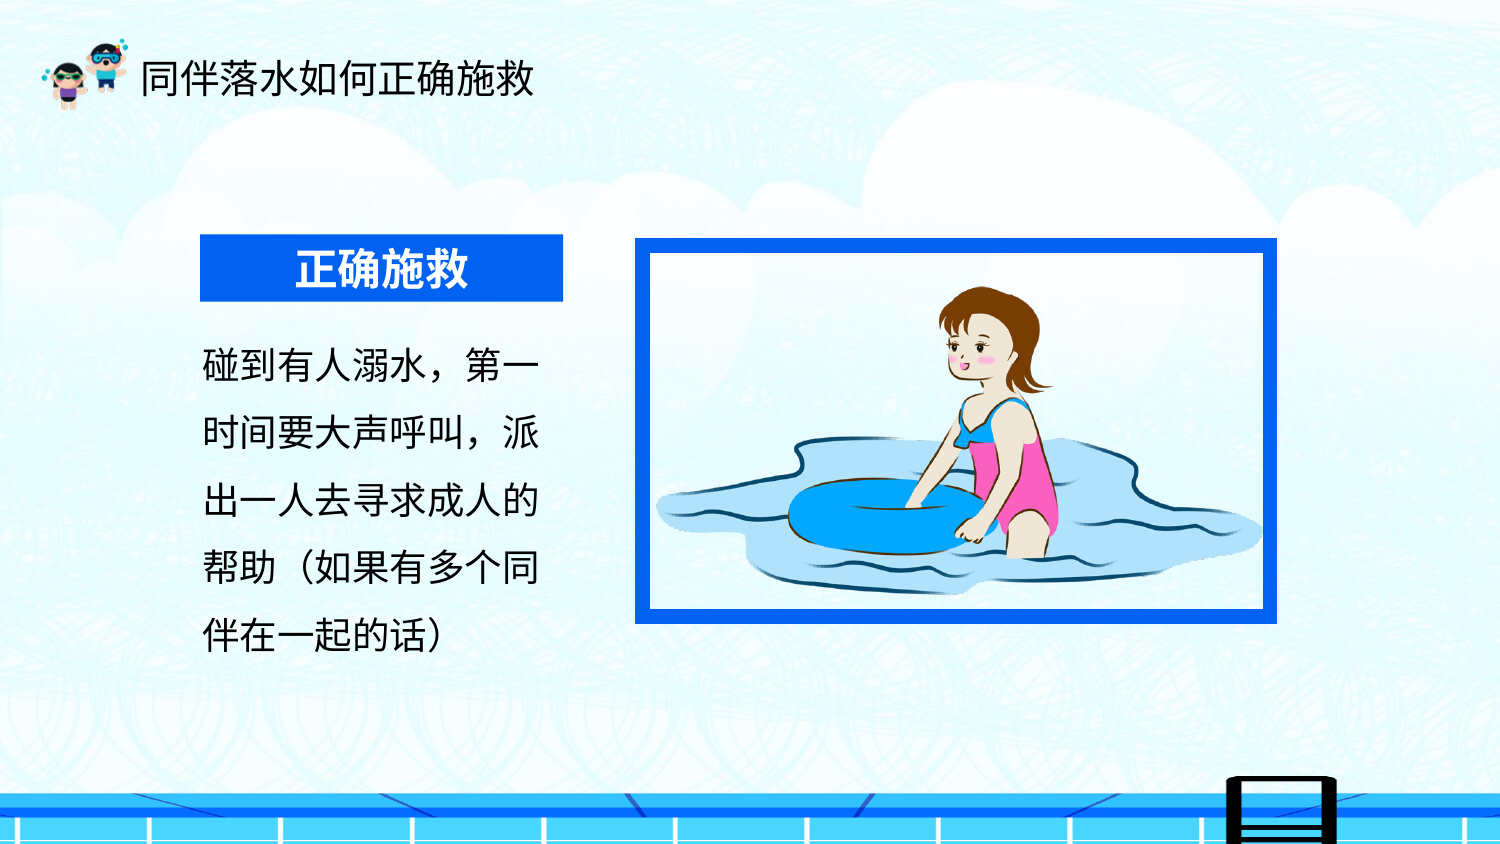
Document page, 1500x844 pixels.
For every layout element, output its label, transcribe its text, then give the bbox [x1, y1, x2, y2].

text_box 碰到有人溺水，第一时间要大声呼叫，派出一人去寻求成人的帮助（如果有多个同伴在一起的话） [187, 311, 564, 665]
picture [0, 0, 1500, 844]
text_box 正确施救 [200, 234, 564, 302]
